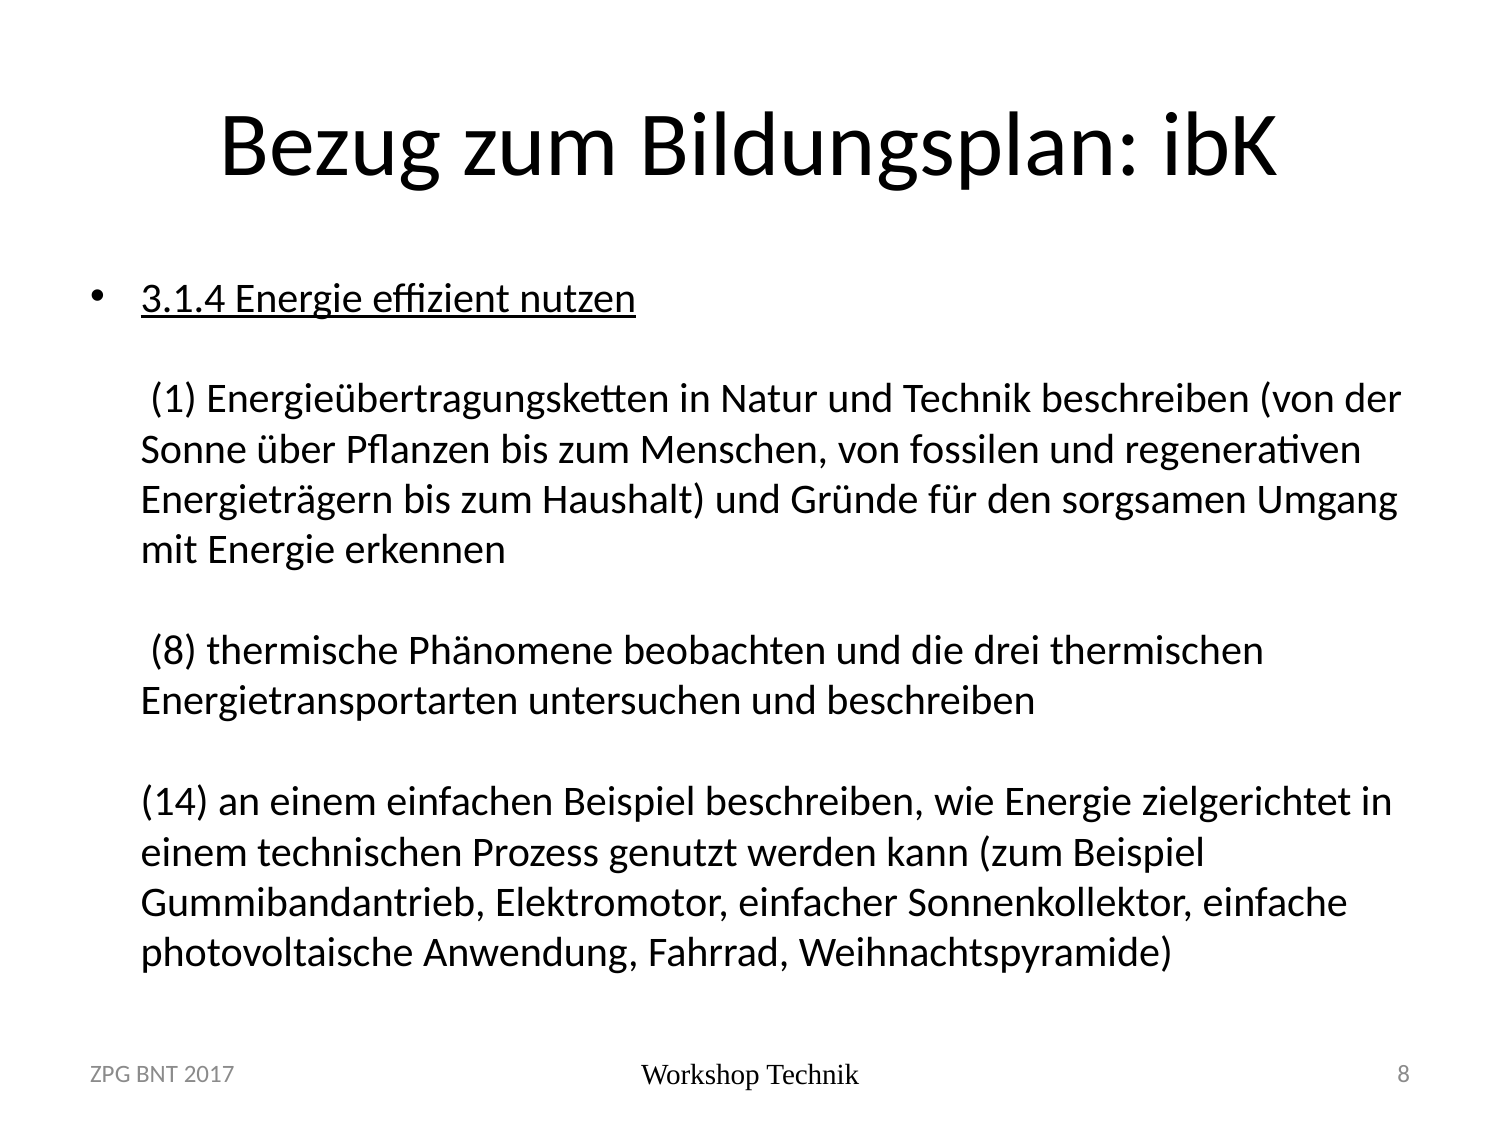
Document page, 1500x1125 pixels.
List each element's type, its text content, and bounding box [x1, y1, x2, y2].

slide_number 8 [1074, 1042, 1425, 1103]
title Bezug zum Bildungsplan: ibK [75, 45, 1425, 233]
list 3.1.4 Energie effizient nutzen (1) Energieübertragungsketten in Natur und Technik beschreiben (von der Sonne über Pflanzen bis zum Menschen, von fossilen und regenerativen Energieträgern bis zum Haushalt) und Gründe für den sorgsamen Umgang mit Energie erkennen (8) thermische Phänomene beobachten und die drei thermischen Energietransportarten untersuchen und beschreiben (14) an einem einfachen Beispiel beschreiben, wie Energie zielgerichtet in einem technischen Prozess genutzt werden kann (zum Beispiel Gummibandantrieb, Elektromotor, einfacher Sonnenkollektor, einfache photovoltaische Anwendung, Fahrrad, Weihnachtspyramide) [75, 262, 1425, 1005]
footer Workshop Technik [512, 1042, 988, 1103]
slide_number ZPG BNT 2017 [75, 1042, 425, 1103]
